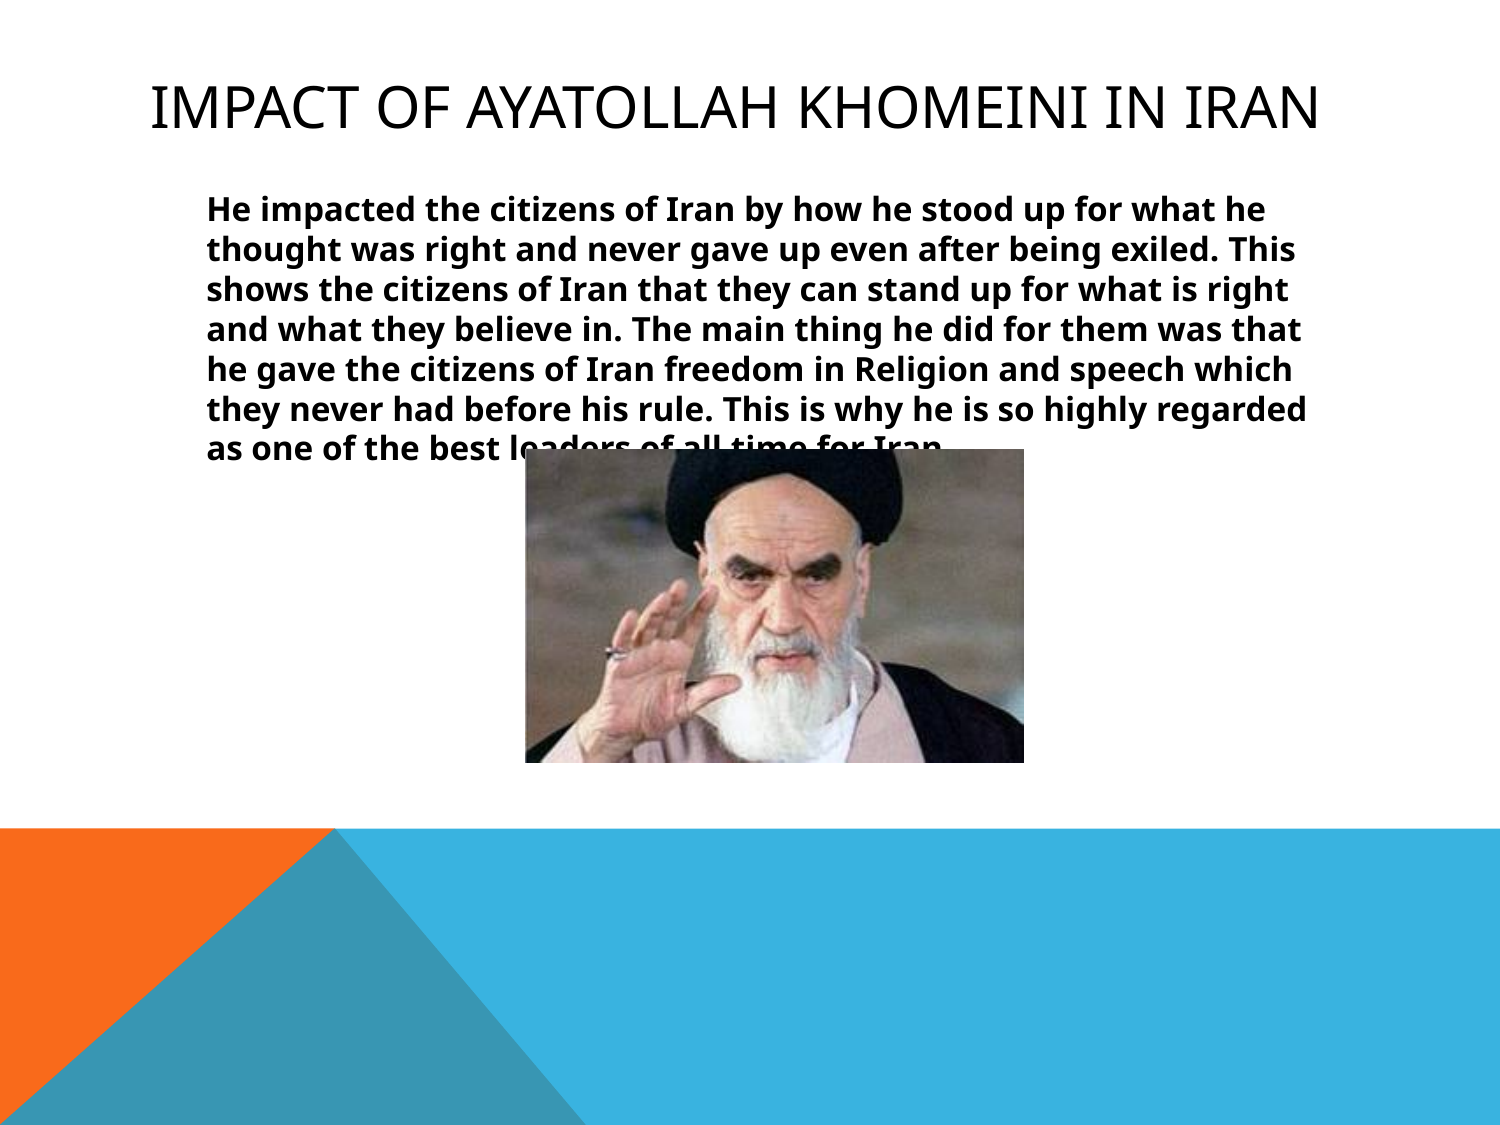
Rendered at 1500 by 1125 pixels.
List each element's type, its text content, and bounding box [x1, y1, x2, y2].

picture [524, 449, 1024, 763]
list He impacted the citizens of Iran by how he stood up for what he thought was right and never gave up even after being exiled. This shows the citizens of Iran that they can stand up for what is right and what they believe in. The main thing he did for them was that he gave the citizens of Iran freedom in Religion and speech which they never had before his rule. This is why he is so highly regarded as one of the best leaders of all time for Iran. [135, 180, 1369, 768]
title Impact of Ayatollah Khomeini in Iran [135, 60, 1369, 150]
